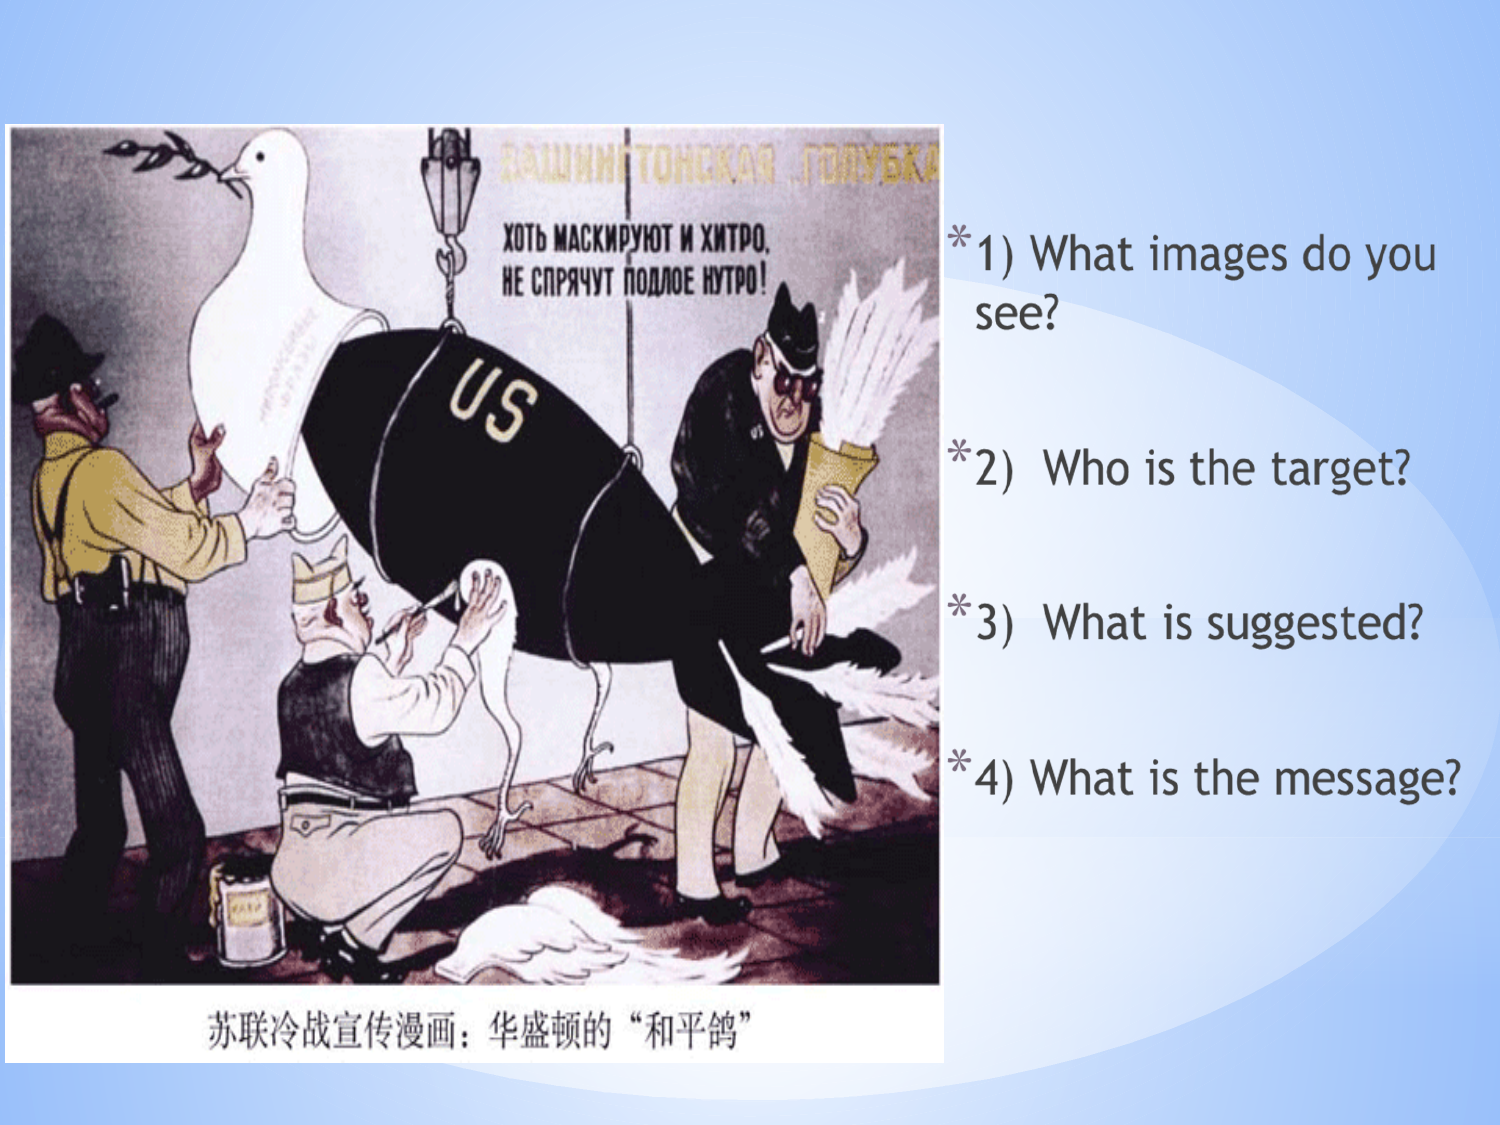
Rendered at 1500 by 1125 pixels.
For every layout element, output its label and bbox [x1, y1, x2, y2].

picture [5, 124, 1500, 1063]
